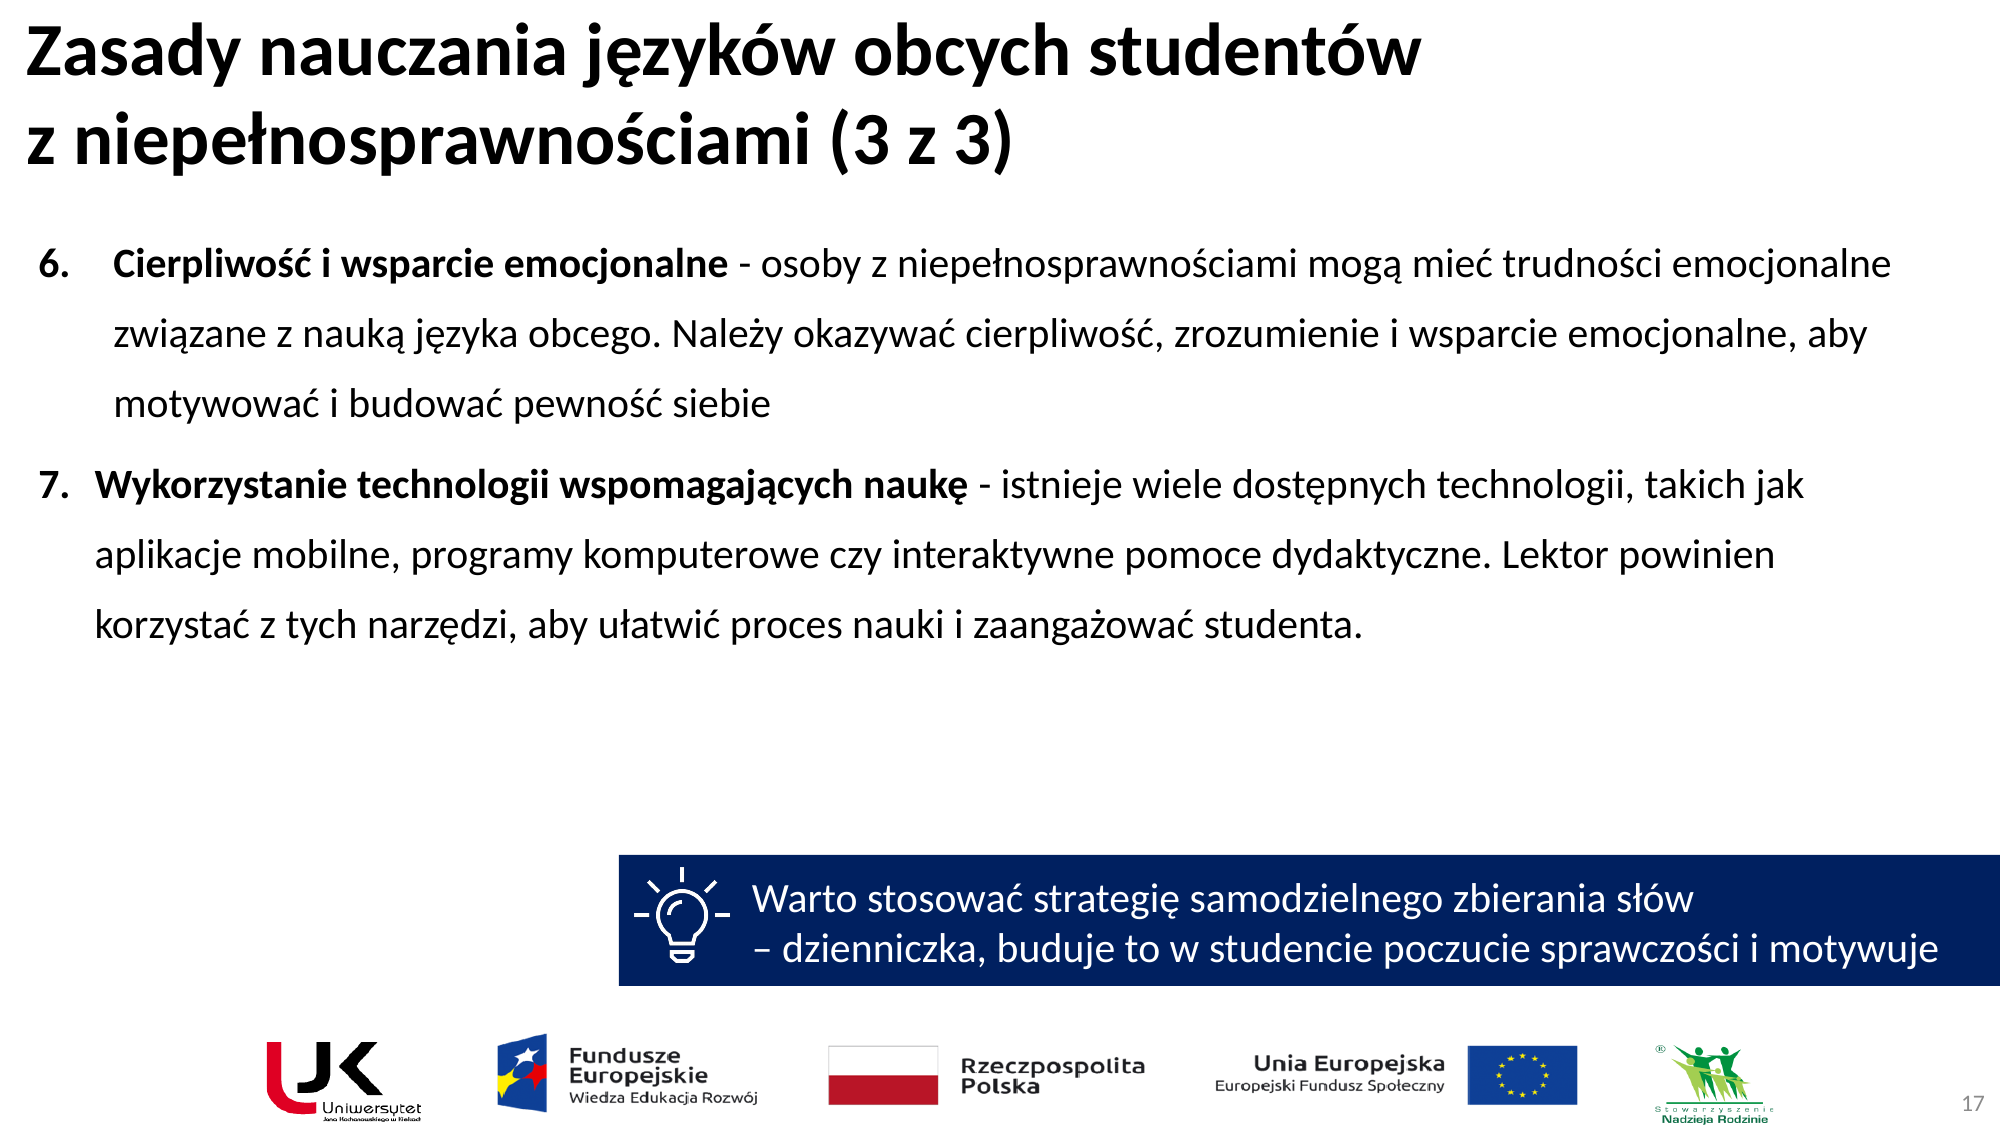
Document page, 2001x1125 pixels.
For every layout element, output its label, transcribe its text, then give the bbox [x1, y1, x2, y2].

list Cierpliwość i wsparcie emocjonalne - osoby z niepełnosprawnościami mogą mieć trudności emocjonalne związane z nauką języka obcego. Należy okazywać cierpliwość, zrozumienie i wsparcie emocjonalne, aby motywować i budować pewność siebie Wykorzystanie technologii wspomagających naukę - istnieje wiele dostępnych technologii, takich jak aplikacje mobilne, programy komputerowe czy interaktywne pomoce dydaktyczne. Lektor powinien korzystać z tych narzędzi, aby ułatwić proces nauki i zaangażować studenta. [38, 216, 1898, 706]
picture [463, 1004, 1613, 1125]
picture [618, 851, 746, 979]
picture [266, 1042, 421, 1122]
title Zasady nauczania języków obcych studentów z niepełnosprawnościami (3 z 3) [26, 0, 1900, 187]
slide_number 17 [1832, 1084, 2000, 1120]
text_box Warto stosować strategię samodzielnego zbierania słów – dzienniczka, buduje to w studencie poczucie sprawczości i motywuje [618, 854, 2000, 987]
picture [1655, 1044, 1774, 1125]
